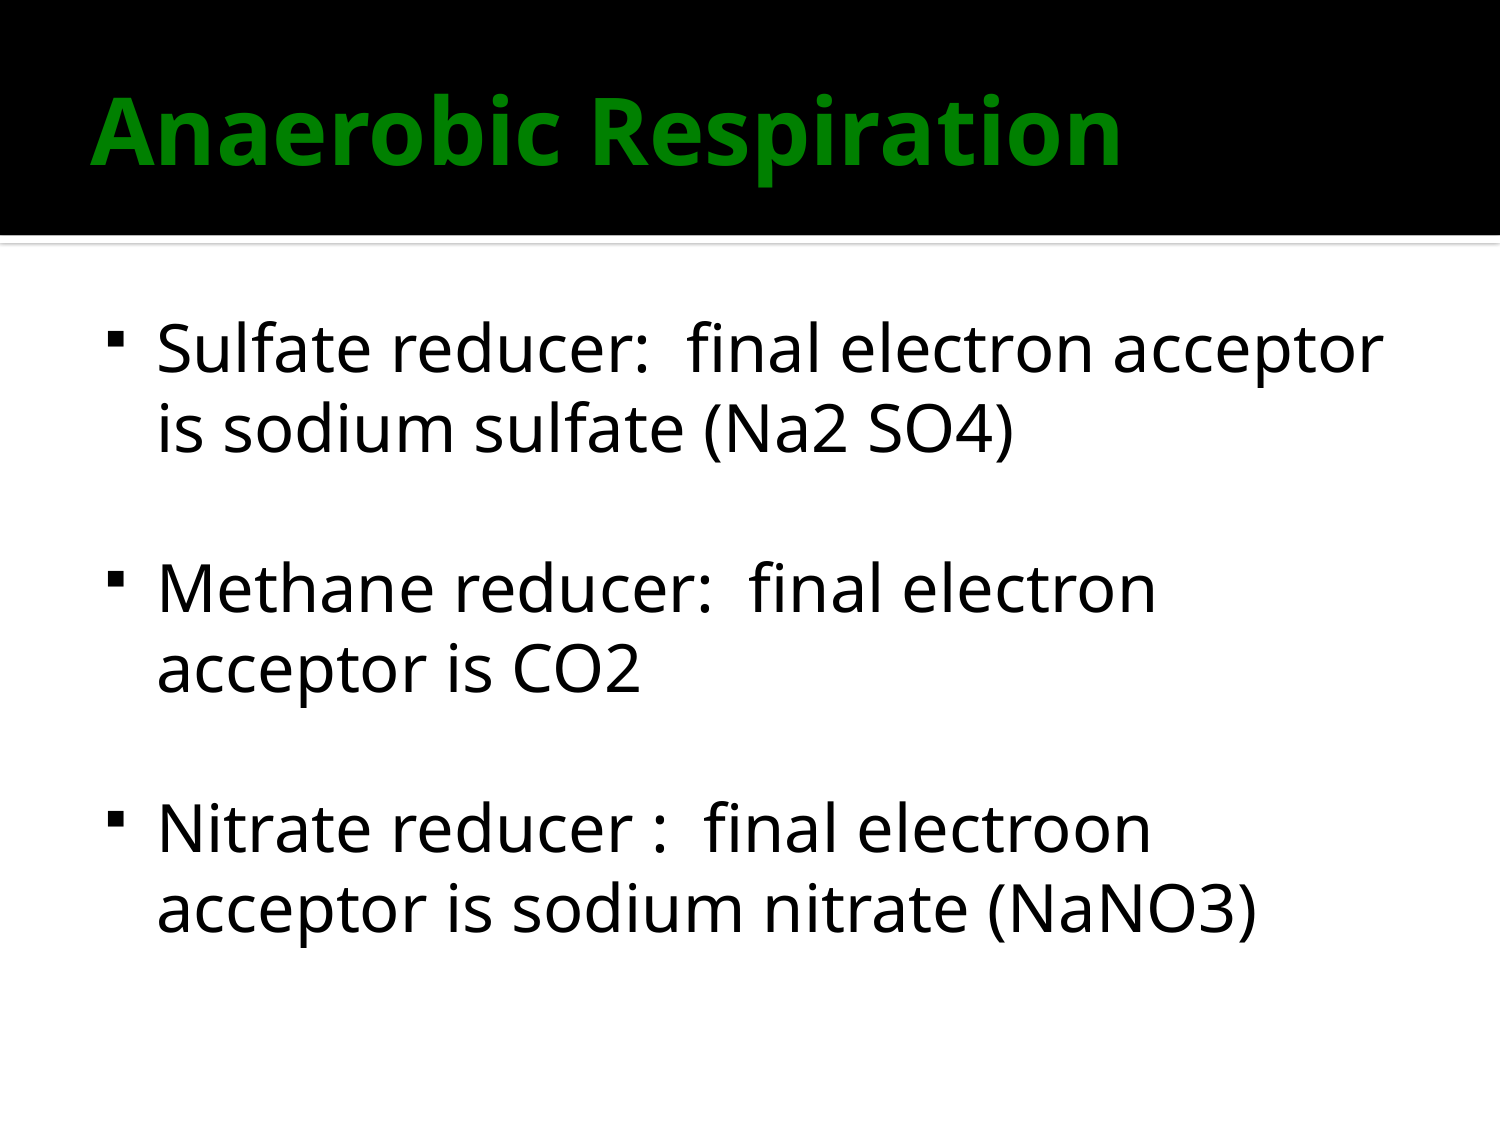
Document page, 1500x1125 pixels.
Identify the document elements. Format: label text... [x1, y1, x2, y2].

title Anaerobic Respiration [75, 25, 1425, 231]
list Sulfate reducer: final electron acceptor is sodium sulfate (Na2 SO4) Methane reducer: final electron acceptor is CO2 Nitrate reducer : final electroon acceptor is sodium nitrate (NaNO3) [75, 291, 1425, 1050]
